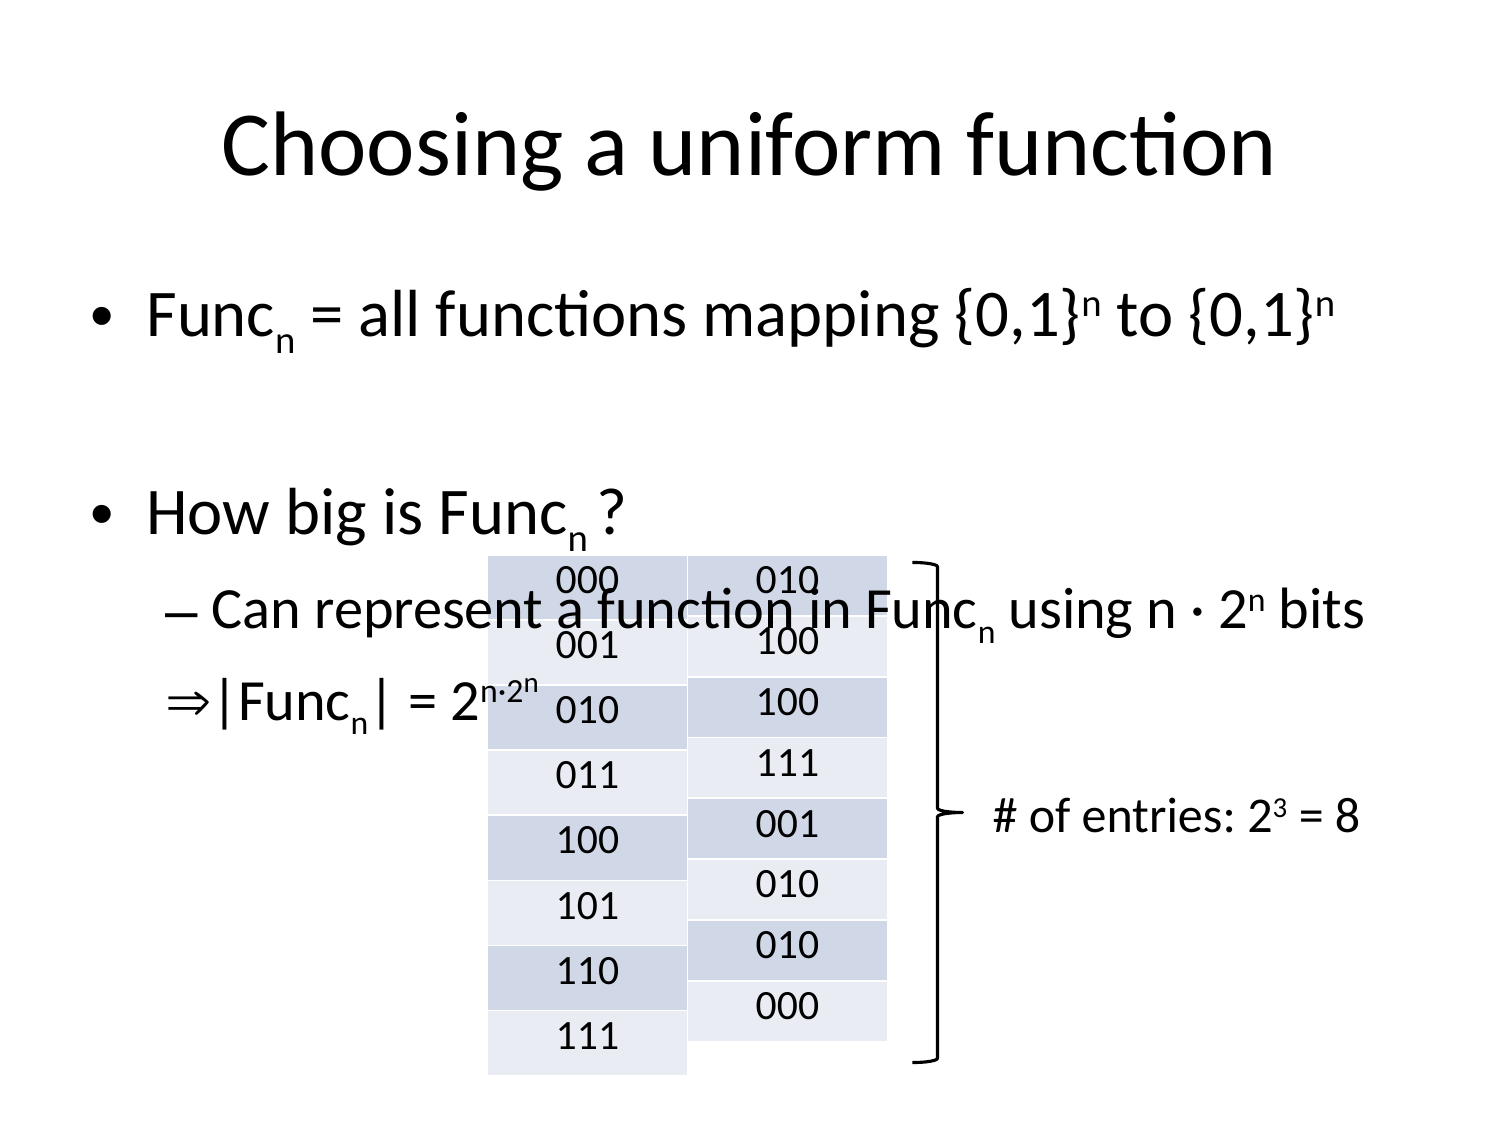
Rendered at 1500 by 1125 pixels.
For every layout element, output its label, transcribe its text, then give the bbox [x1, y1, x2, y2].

list Funcn = all functions mapping {0,1}n to {0,1}n How big is Funcn ? Can represent a function in Funcn using n · 2n bits |Funcn| = 2n·2n [75, 262, 1425, 1005]
table_cell 000 [688, 1005, 887, 1041]
table_cell 110 [488, 1005, 687, 1010]
title Choosing a uniform function [75, 45, 1425, 233]
text_box [912, 1005, 939, 1064]
table_cell 111 [488, 1011, 687, 1075]
